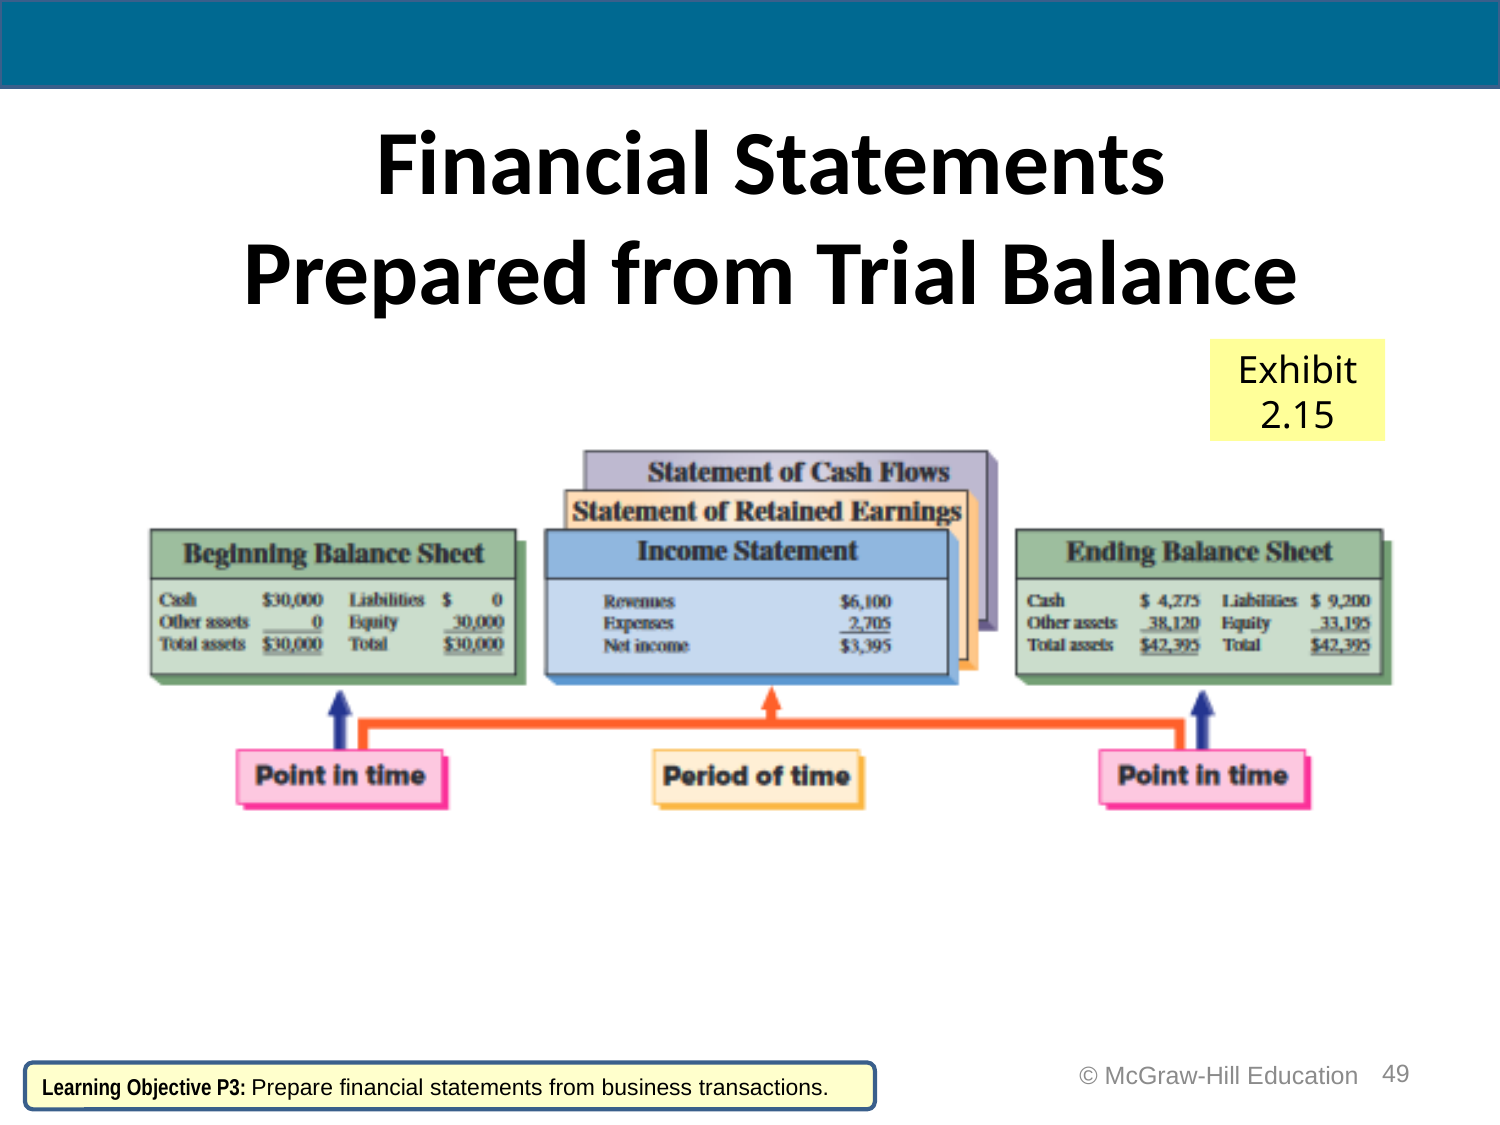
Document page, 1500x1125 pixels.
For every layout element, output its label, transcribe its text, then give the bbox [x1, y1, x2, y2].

text_box Learning Objective P3: Prepare financial statements from business transactions. [24, 1062, 875, 1110]
picture [141, 440, 1403, 828]
slide_number 49 [1074, 1042, 1425, 1103]
text_box © McGraw-Hill Education [1057, 1052, 1413, 1090]
text_box [0, 0, 1500, 89]
text_box Exhibit 2.15 [1210, 338, 1386, 439]
title Financial Statements Prepared from Trial Balance [177, 125, 1366, 300]
